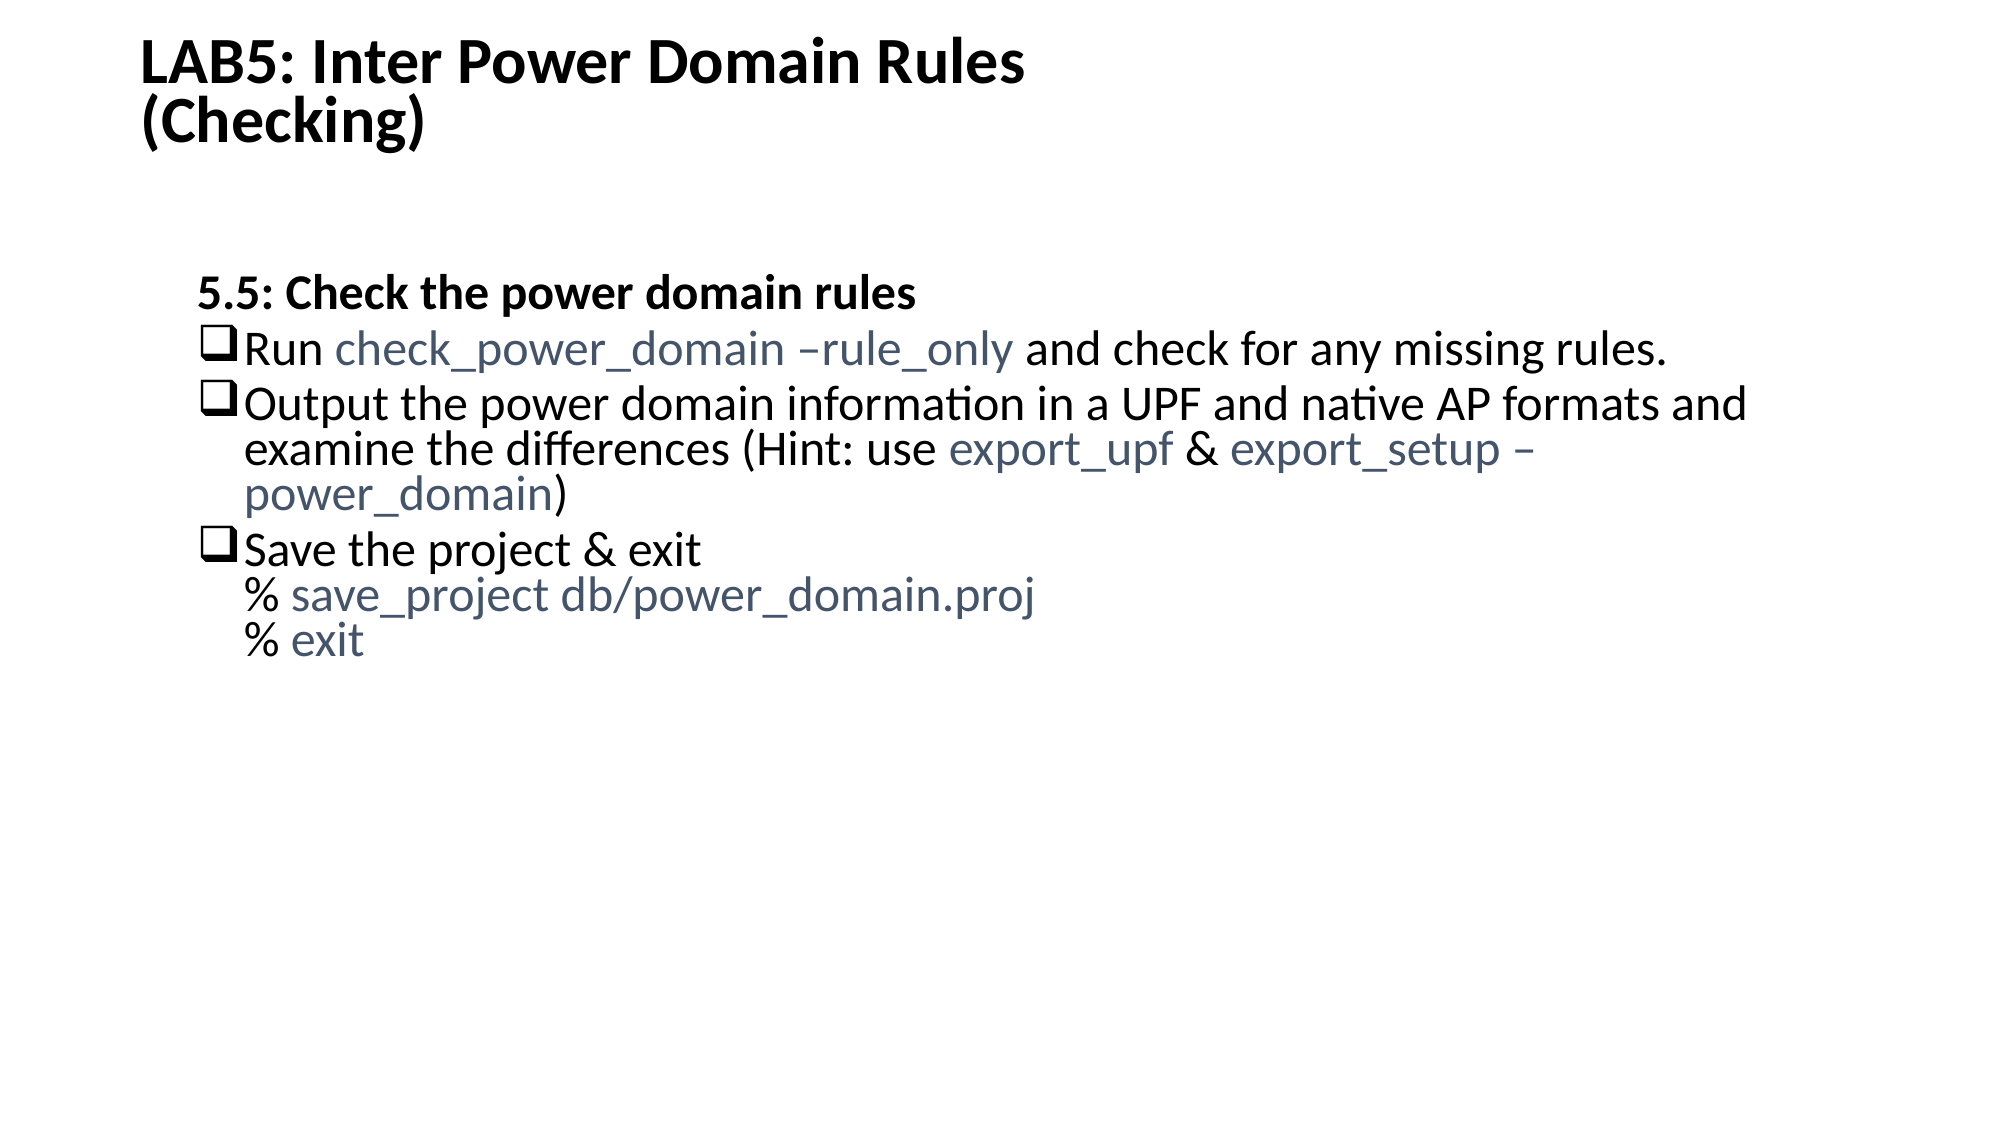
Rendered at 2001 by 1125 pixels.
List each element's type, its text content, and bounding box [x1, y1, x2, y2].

list 5.5: Check the power domain rules Run check_power_domain –rule_only and check for any missing rules. Output the power domain information in a UPF and native AP formats and examine the differences (Hint: use export_upf & export_setup –power_domain) Save the project & exit % save_project db/power_domain.proj % exit [125, 266, 1849, 1102]
title LAB5: Inter Power Domain Rules (Checking) [125, 28, 1617, 163]
